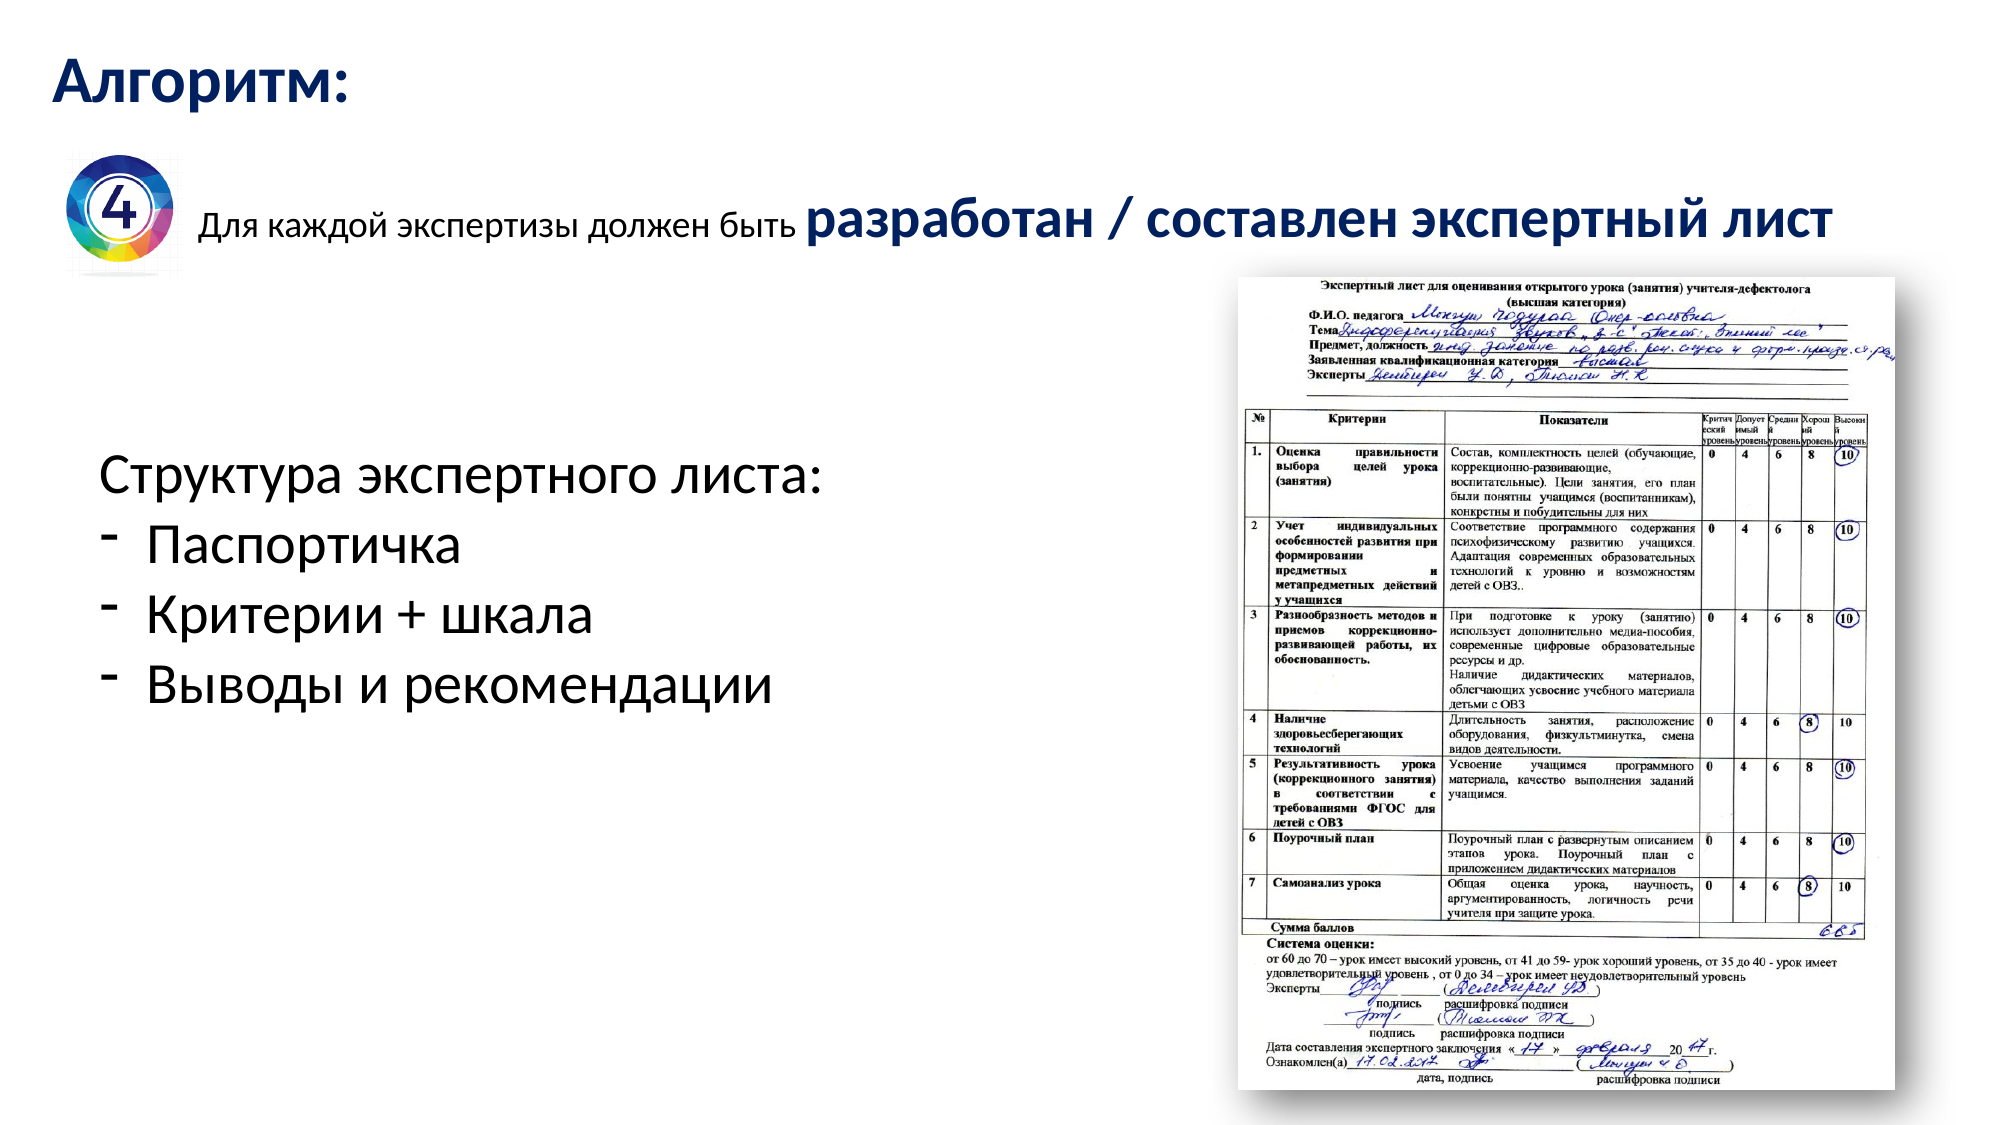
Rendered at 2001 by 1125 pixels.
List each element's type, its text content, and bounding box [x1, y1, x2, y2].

text_box Для каждой экспертизы должен быть разработан / составлен экспертный лист [184, 171, 1895, 257]
text_box Алгоритм: [37, 27, 1025, 123]
picture [66, 151, 184, 279]
text_box Структура экспертного листа: Паспортичка Критерии + шкала Выводы и рекомендации [84, 428, 998, 723]
picture [1238, 277, 1895, 1090]
